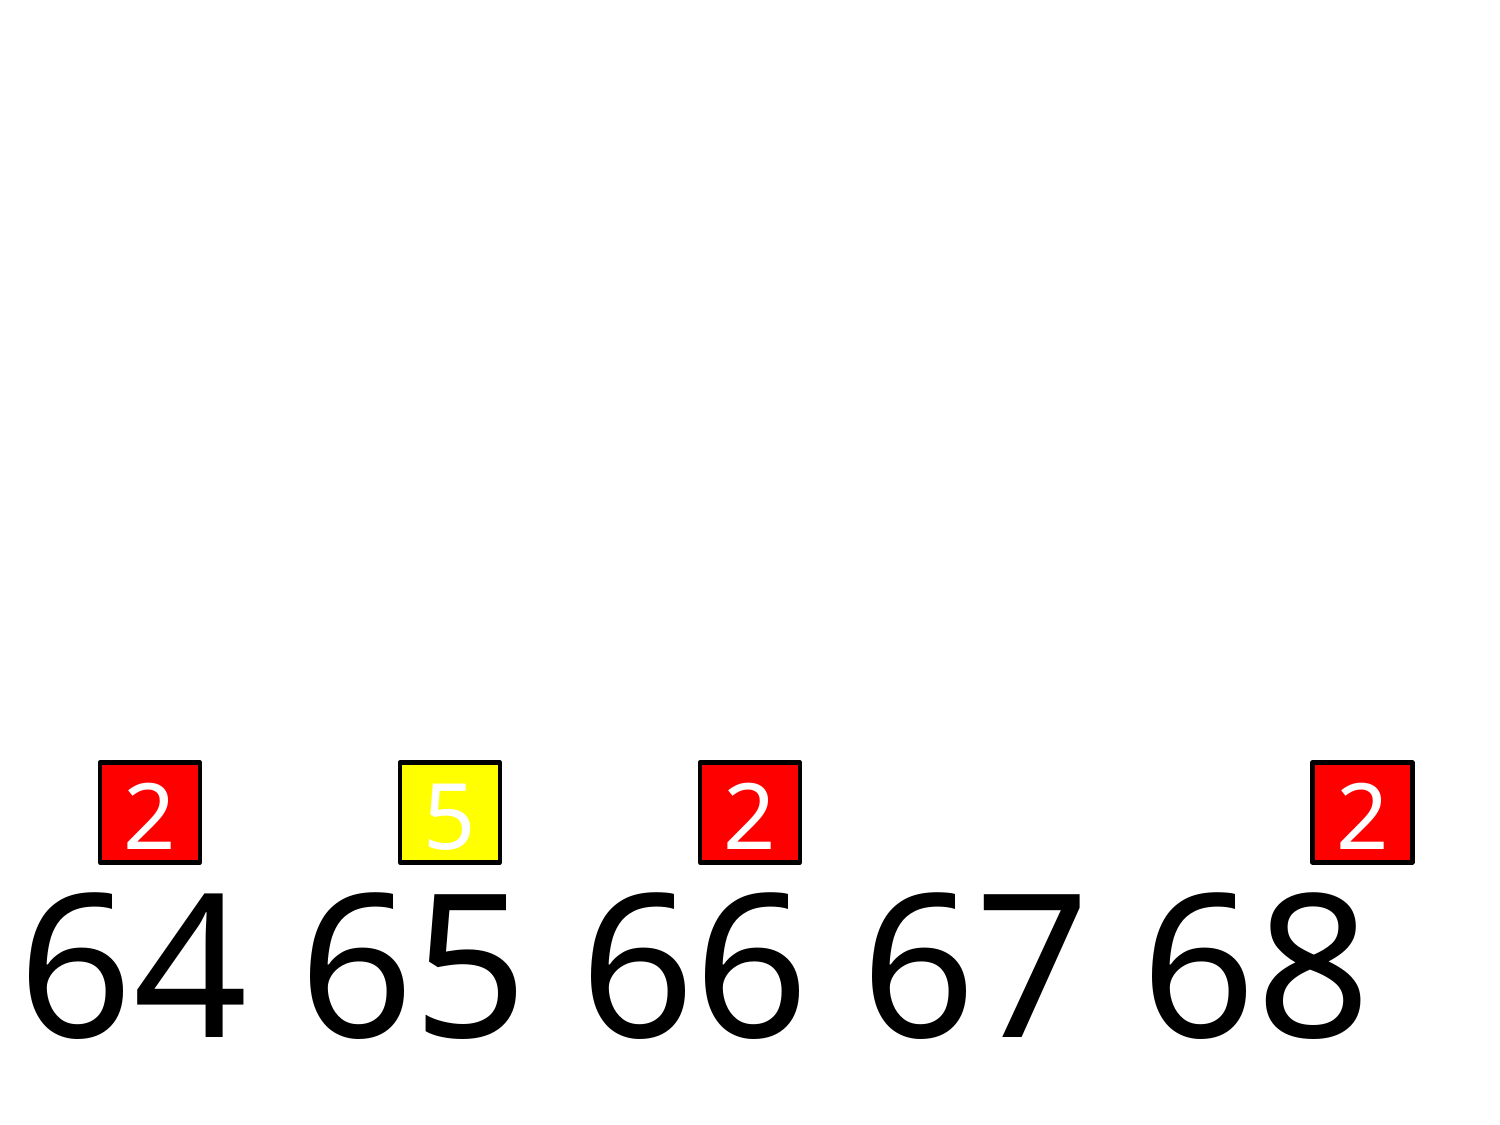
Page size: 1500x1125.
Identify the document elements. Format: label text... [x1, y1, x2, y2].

text_box 2 [698, 760, 802, 865]
text_box 5 [398, 760, 502, 865]
text_box 64 65 66 67 68 [0, 829, 1500, 1085]
text_box 2 [98, 760, 202, 865]
text_box 2 [1310, 760, 1415, 865]
